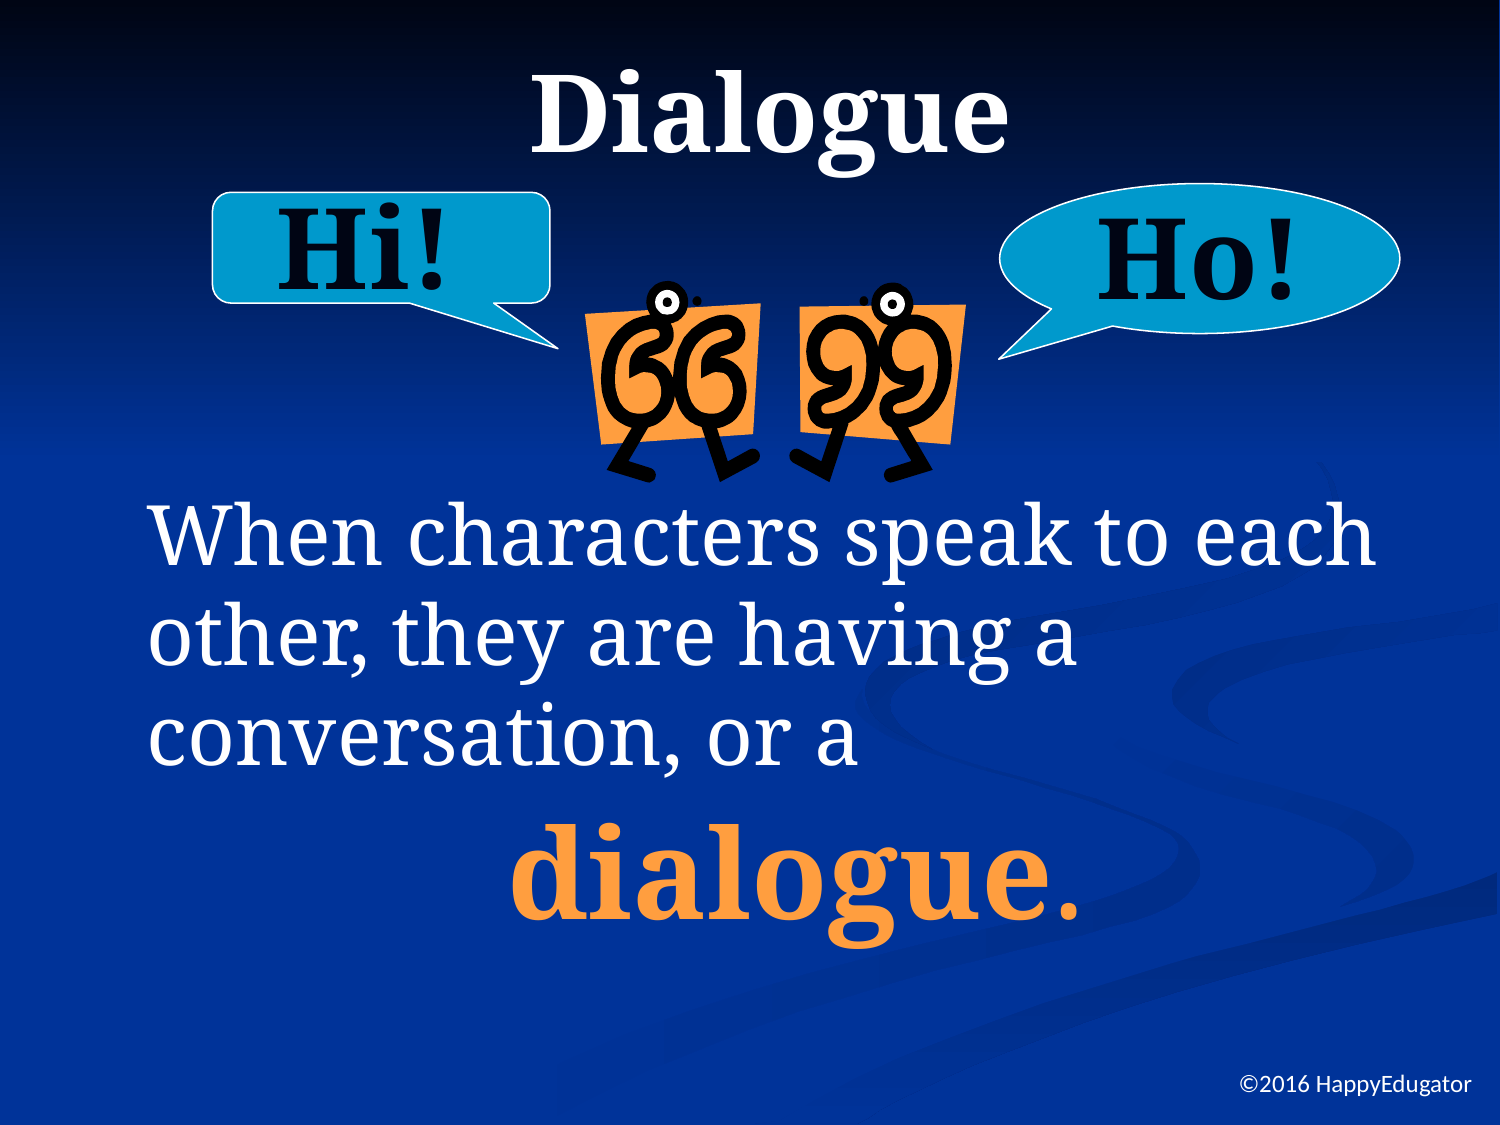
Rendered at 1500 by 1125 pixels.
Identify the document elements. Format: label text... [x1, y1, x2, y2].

text_box [1138, 330, 1261, 334]
text_box dialogue. [337, 787, 1288, 953]
title Dialogue [37, 29, 1463, 193]
text_box [998, 198, 1100, 360]
text_box [212, 192, 261, 304]
text_box [1319, 198, 1400, 319]
picture [584, 280, 967, 484]
text_box ©2016 HappyEdugator [999, 1060, 1488, 1105]
text_box Ho! [1081, 179, 1319, 330]
text_box Hi! [261, 169, 469, 320]
list When characters speak to each other, they are having a conversation, or a [37, 474, 1463, 701]
text_box [464, 192, 558, 349]
